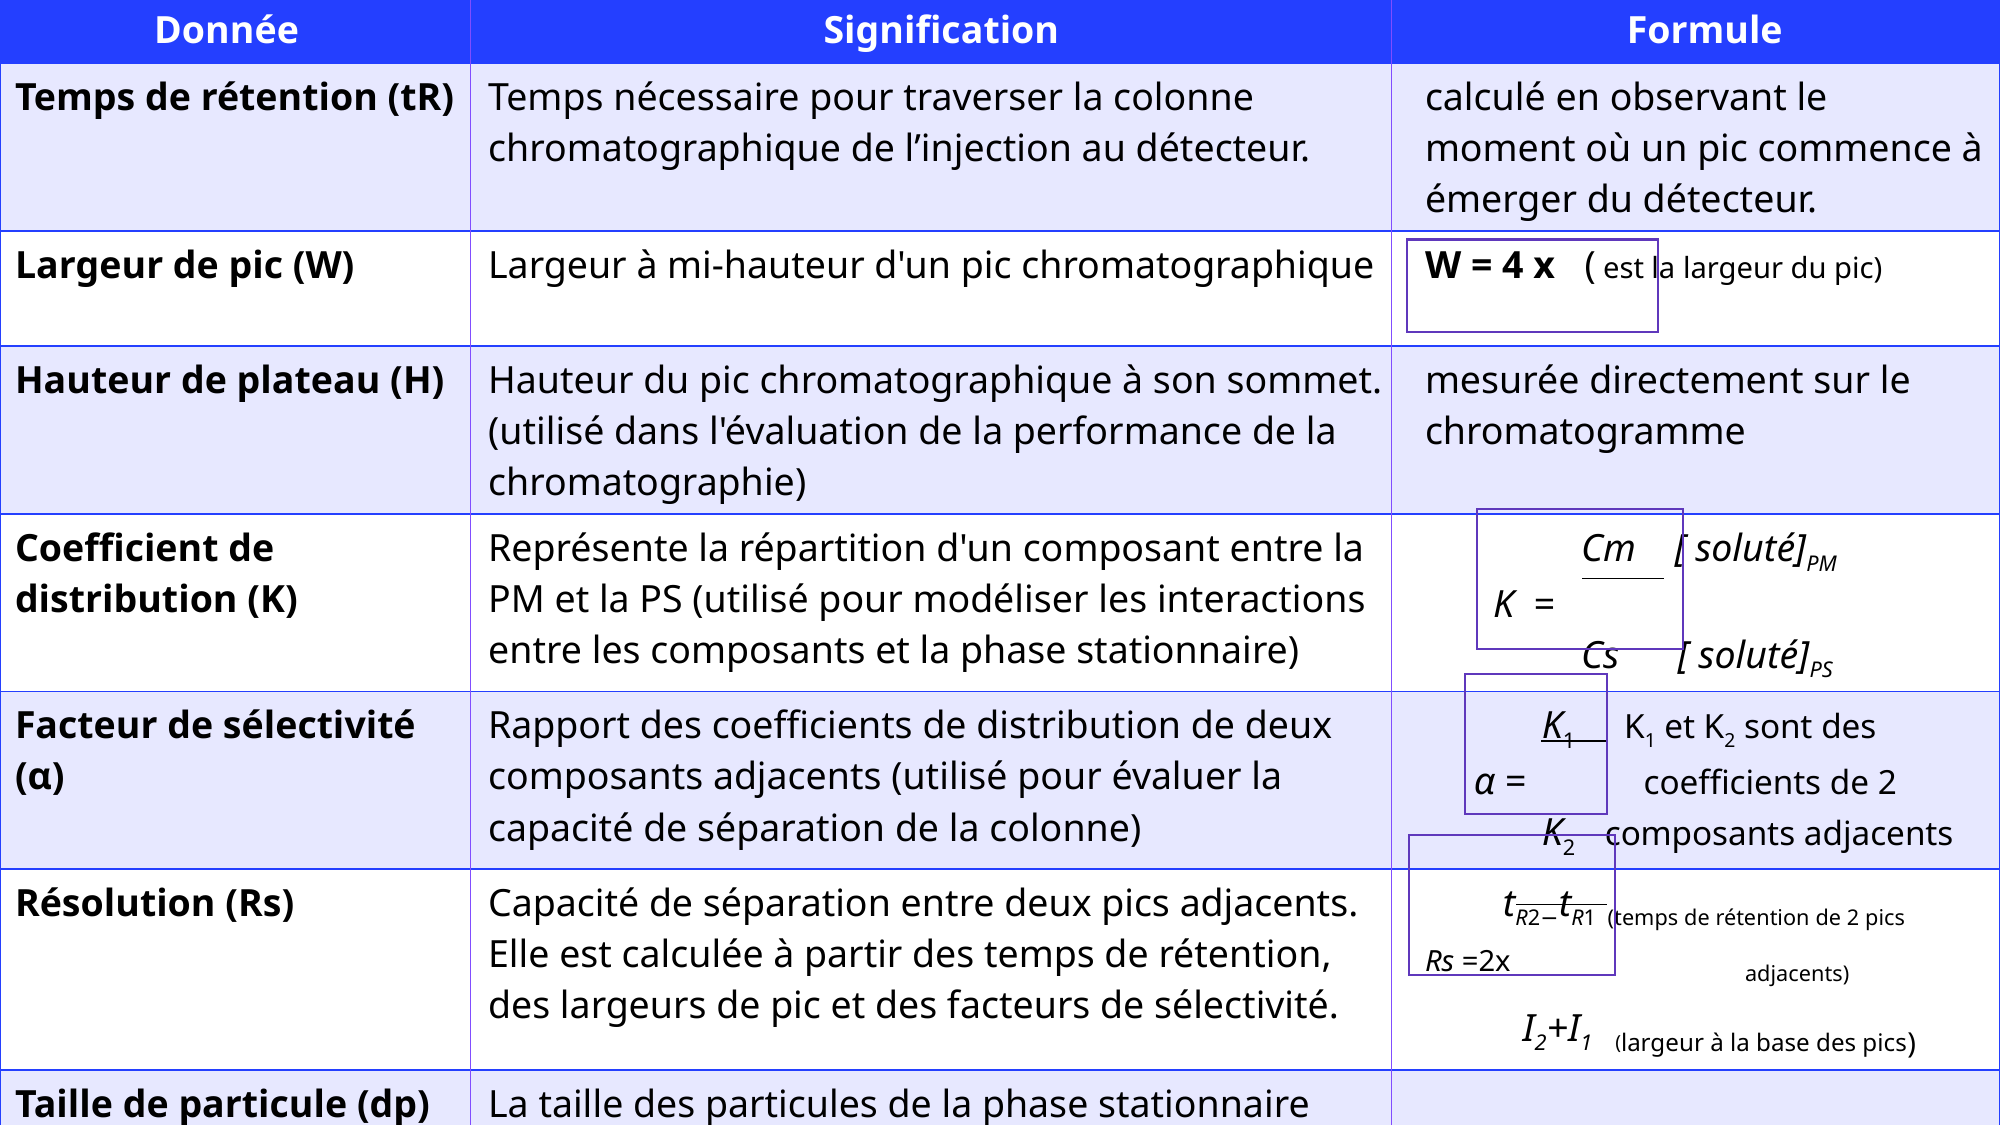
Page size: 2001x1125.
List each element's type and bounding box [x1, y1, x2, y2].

text_box [1464, 673, 1608, 815]
text_box [1476, 508, 1684, 650]
text_box [1408, 834, 1616, 976]
text_box [1406, 238, 1659, 333]
